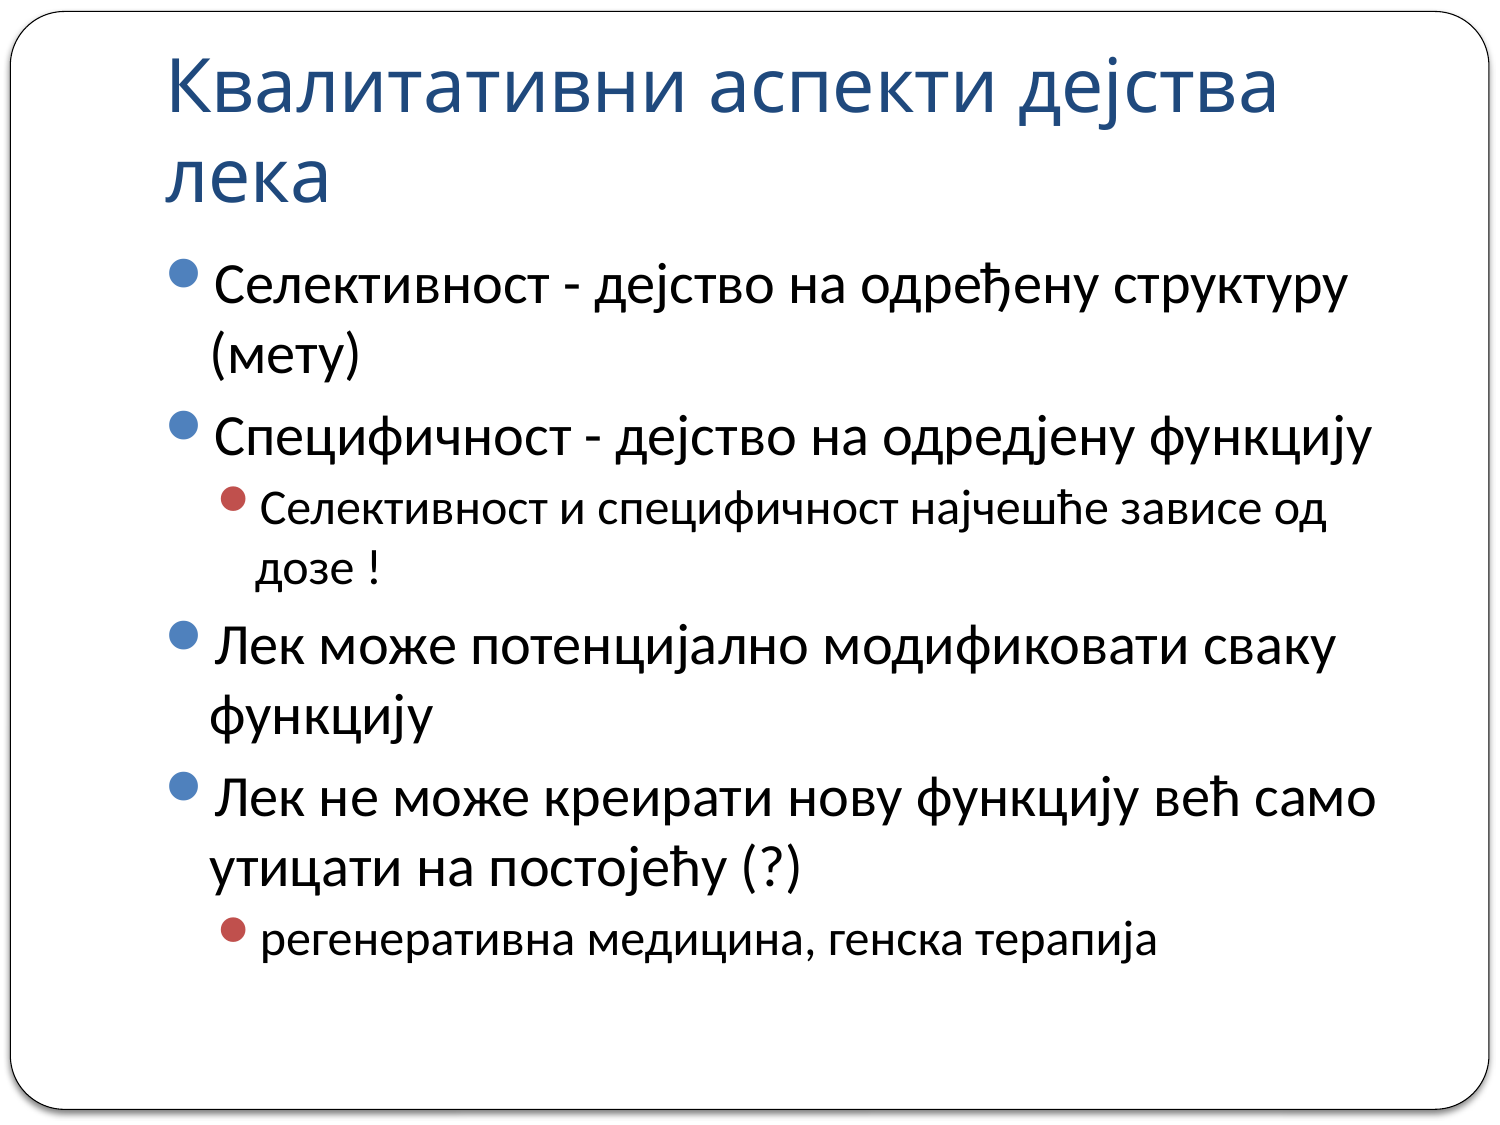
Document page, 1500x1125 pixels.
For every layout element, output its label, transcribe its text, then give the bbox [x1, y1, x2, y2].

title Квалитативни аспекти дејства лека [149, 44, 1426, 233]
list Селективност - дејство на одређену структуру (мету) Специфичност - дејство на одредјену функцију Селективност и специфичност најчешће зависе од дозе ! Лек може потенцијално модификовати сваку функцију Лек не може креирати нову функцију већ само утицати на постојећу (?) регенеративна медицина, генска терапија [149, 237, 1426, 988]
